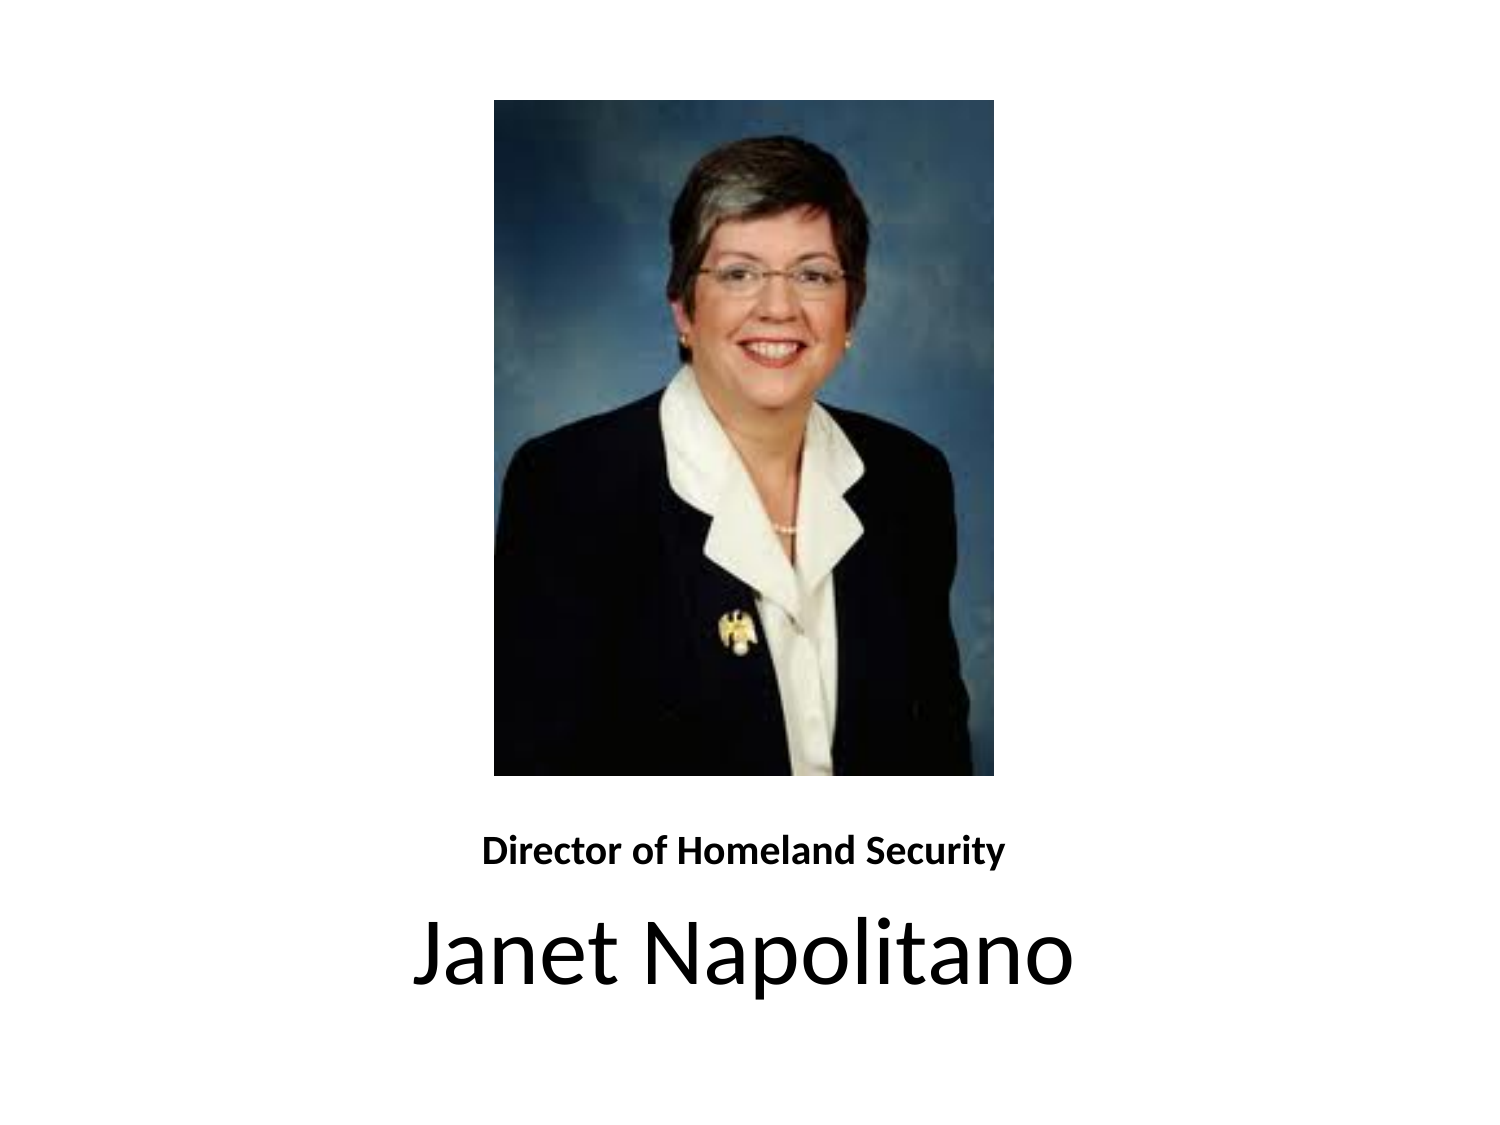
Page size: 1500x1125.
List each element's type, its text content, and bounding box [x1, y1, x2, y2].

title Director of Homeland Security [294, 787, 1194, 880]
list Janet Napolitano [294, 880, 1194, 1013]
picture [494, 100, 994, 776]
